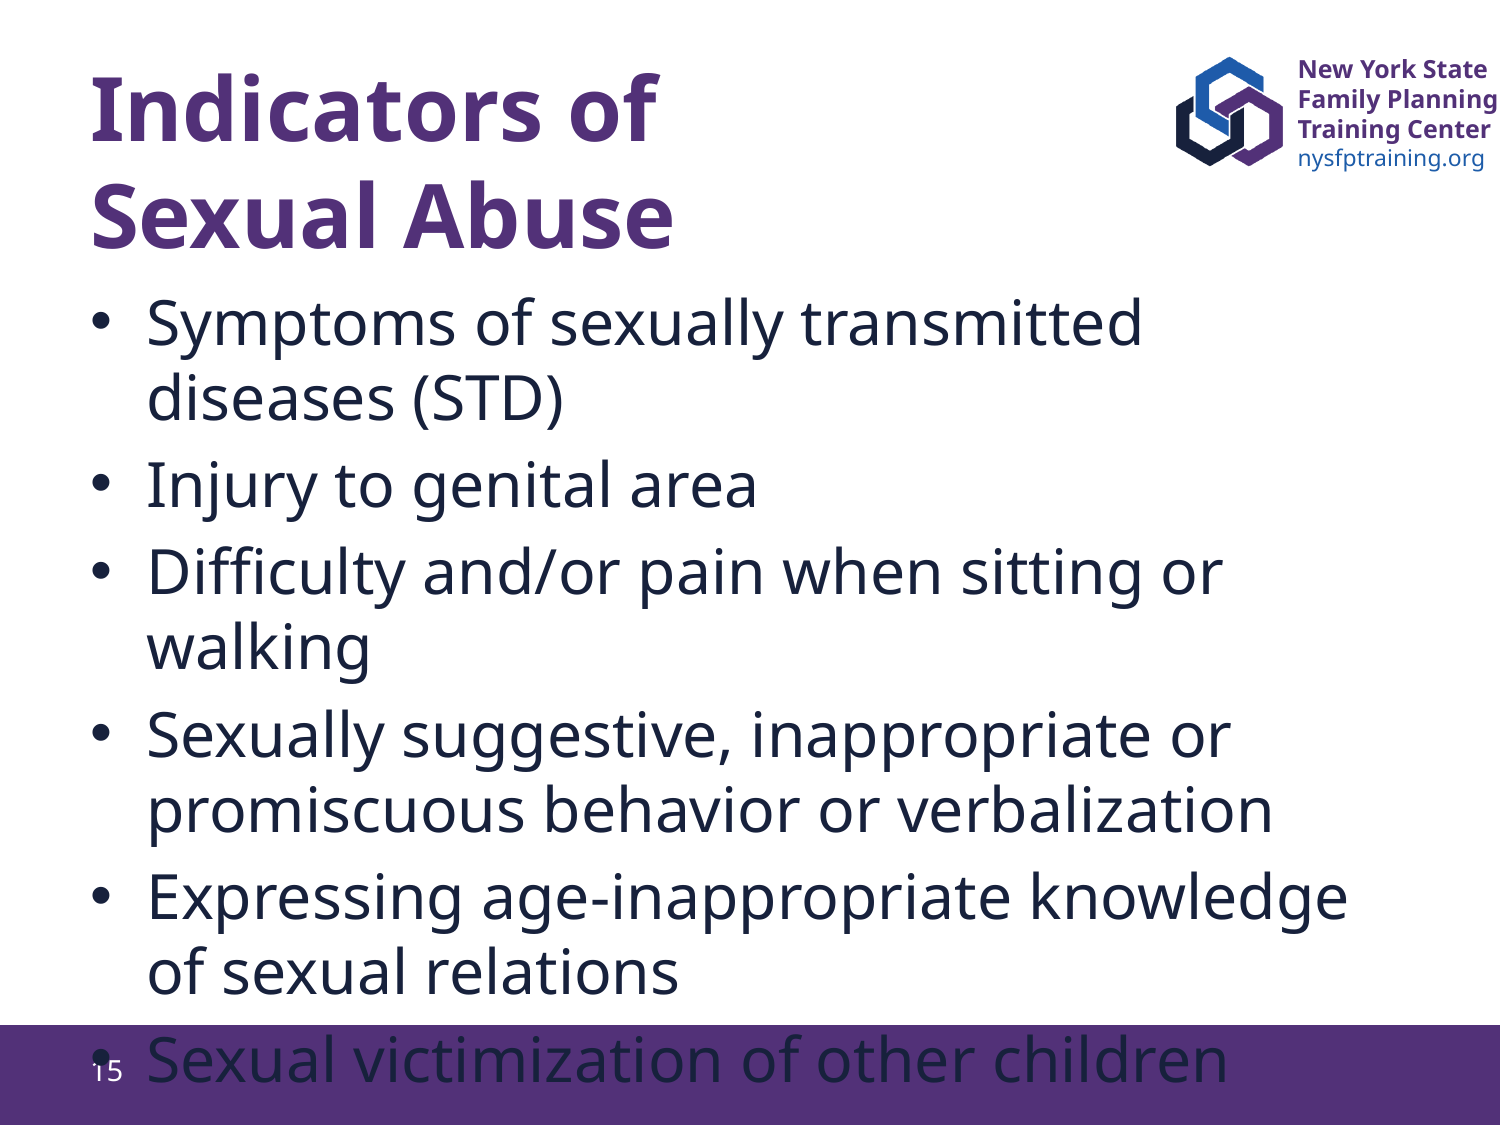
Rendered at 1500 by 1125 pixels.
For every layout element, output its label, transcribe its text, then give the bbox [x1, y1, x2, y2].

picture [1175, 55, 1284, 168]
list Symptoms of sexually transmitted diseases (STD) Injury to genital area Difficulty and/or pain when sitting or walking Sexually suggestive, inappropriate or promiscuous behavior or verbalization Expressing age-inappropriate knowledge of sexual relations Sexual victimization of other children [75, 275, 1425, 975]
title Indicators of Sexual Abuse [75, 45, 775, 275]
slide_number 15 [75, 1042, 285, 1103]
